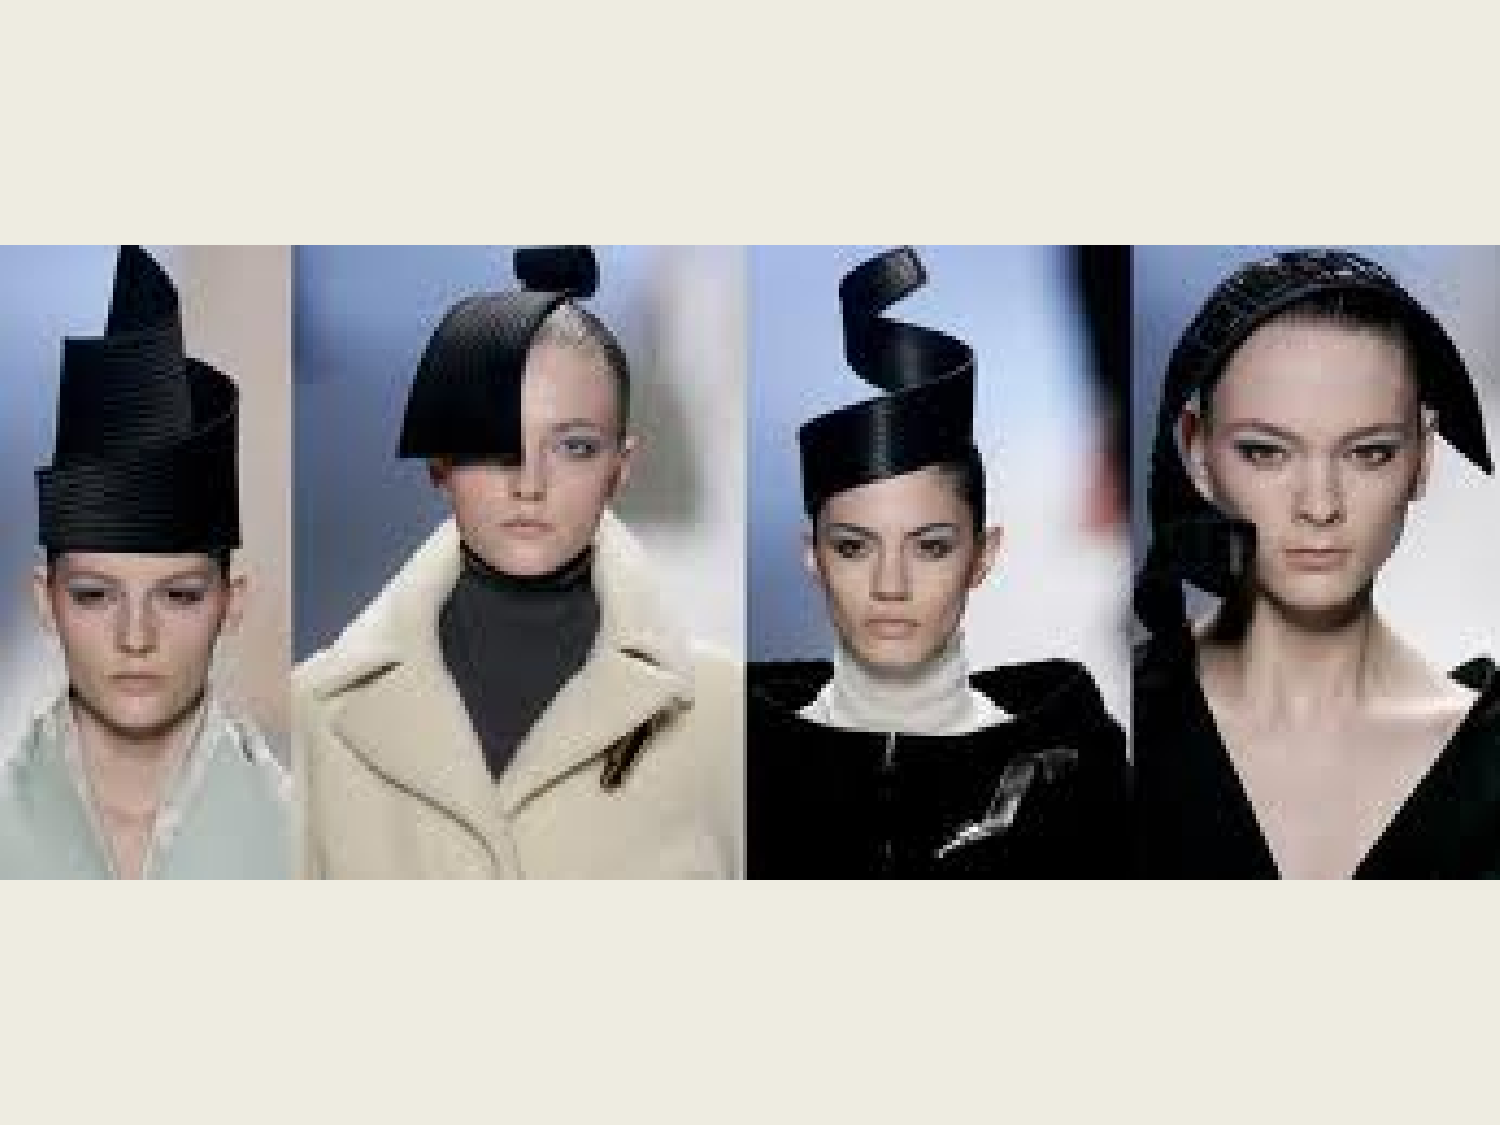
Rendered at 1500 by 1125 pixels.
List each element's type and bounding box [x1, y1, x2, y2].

picture [0, 244, 1500, 881]
